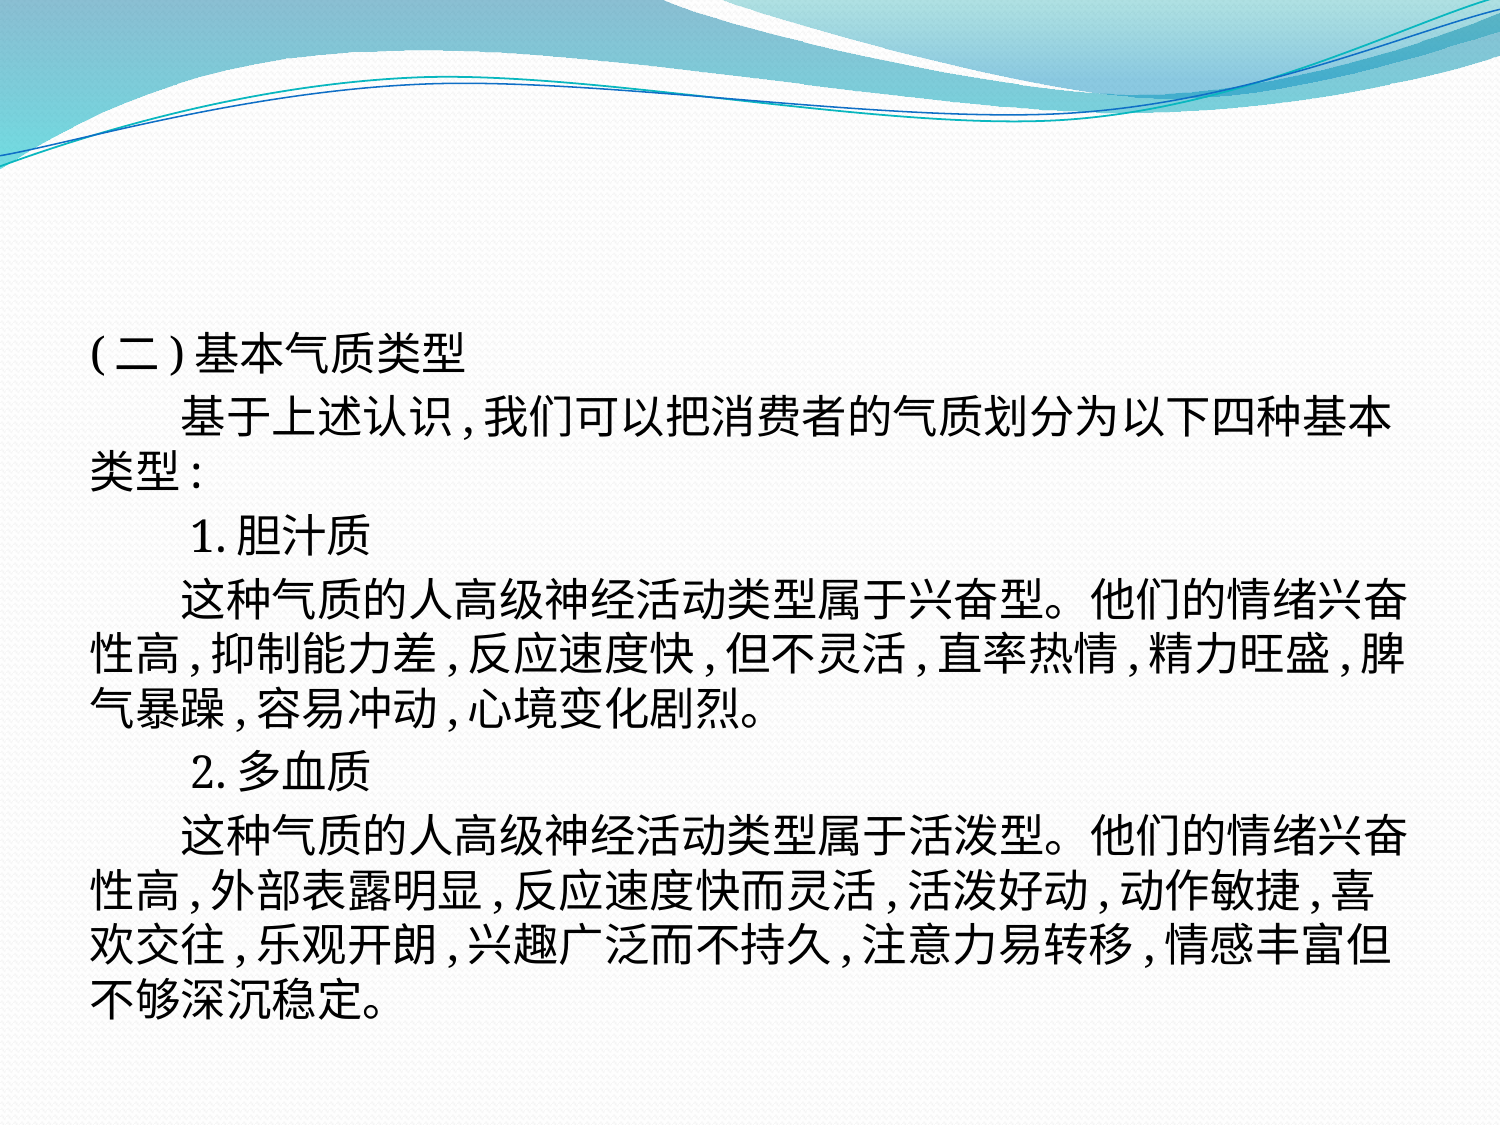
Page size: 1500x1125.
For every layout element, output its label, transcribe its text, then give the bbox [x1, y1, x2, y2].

list (二)基本气质类型 基于上述认识,我们可以把消费者的气质划分为以下四种基本类型: 1.胆汁质 这种气质的人高级神经活动类型属于兴奋型。他们的情绪兴奋性高,抑制能力差,反应速度快,但不灵活,直率热情,精力旺盛,脾气暴躁,容易冲动,心境变化剧烈。 2.多血质 这种气质的人高级神经活动类型属于活泼型。他们的情绪兴奋性高,外部表露明显,反应速度快而灵活,活泼好动,动作敏捷,喜欢交往,乐观开朗,兴趣广泛而不持久,注意力易转移,情感丰富但不够深沉稳定。 [75, 317, 1425, 1038]
